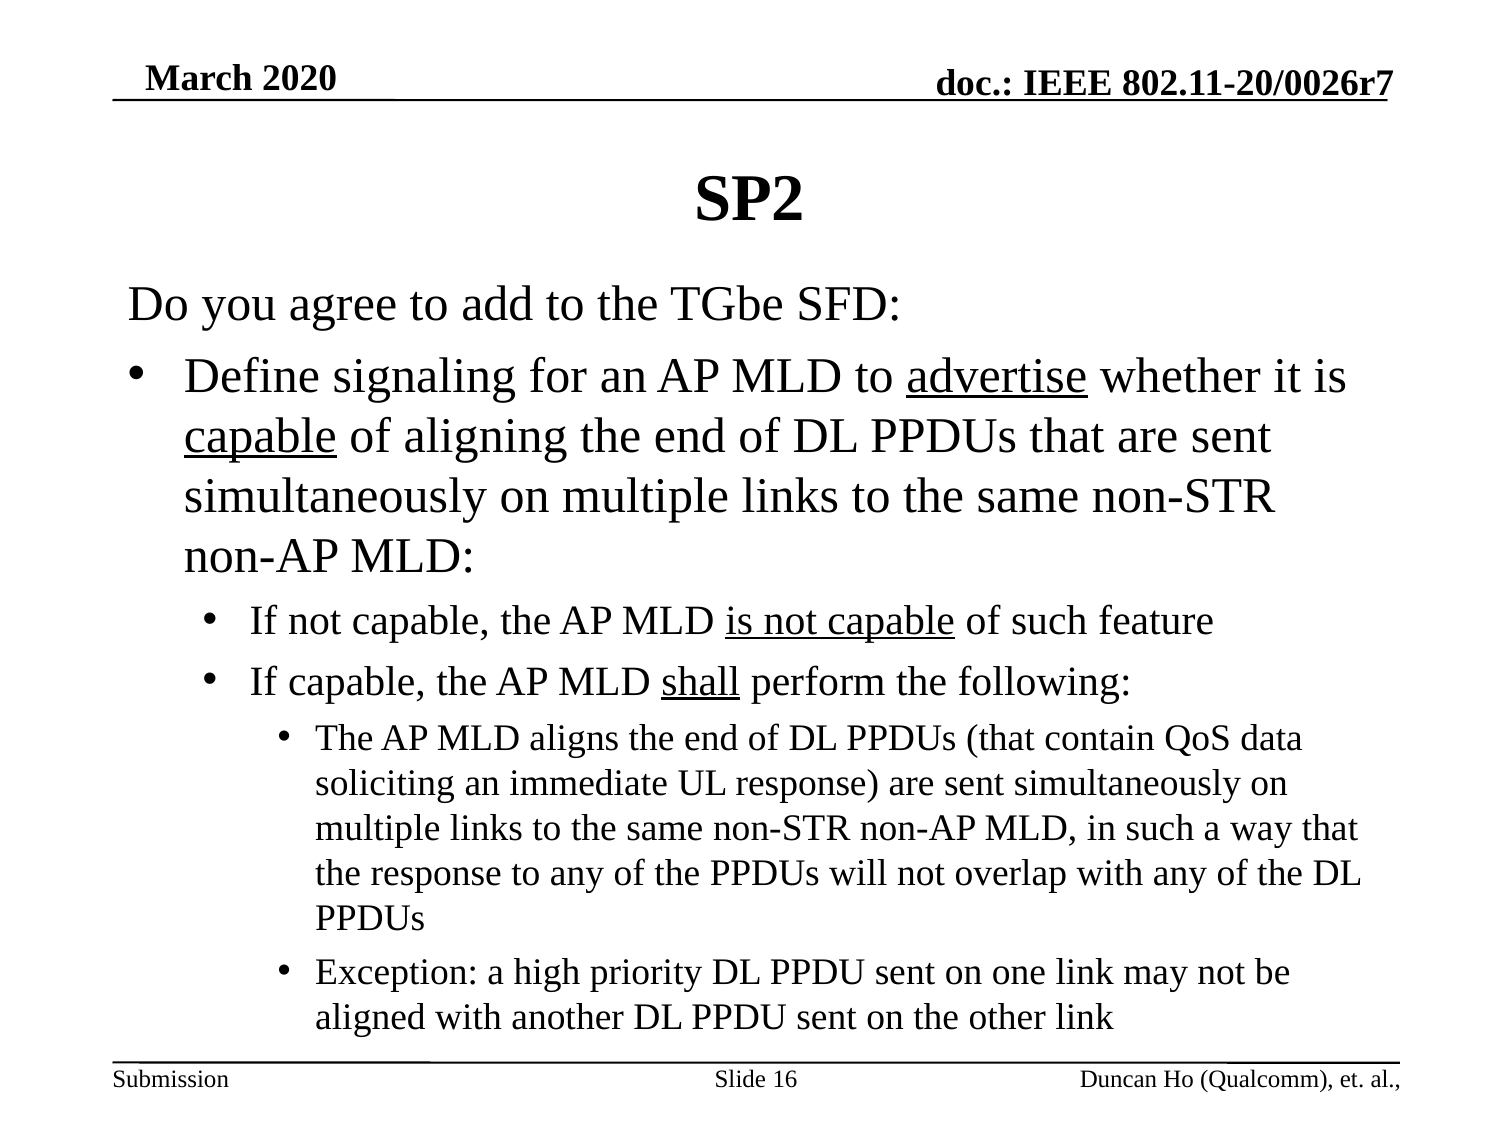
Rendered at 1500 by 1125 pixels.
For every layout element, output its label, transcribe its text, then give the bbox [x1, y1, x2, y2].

title SP2 [112, 112, 1388, 262]
list Do you agree to add to the TGbe SFD: Define signaling for an AP MLD to advertise whether it is capable of aligning the end of DL PPDUs that are sent simultaneously on multiple links to the same non-STR non-AP MLD: If not capable, the AP MLD is not capable of such feature If capable, the AP MLD shall perform the following: The AP MLD aligns the end of DL PPDUs (that contain QoS data soliciting an immediate UL response) are sent simultaneously on multiple links to the same non-STR non-AP MLD, in such a way that the response to any of the PPDUs will not overlap with any of the DL PPDUs Exception: a high priority DL PPDU sent on one link may not be aligned with another DL PPDU sent on the other link [112, 262, 1388, 1000]
slide_number Slide 16 [712, 1061, 800, 1123]
footer Duncan Ho (Qualcomm), et. al., [878, 1061, 1402, 1093]
